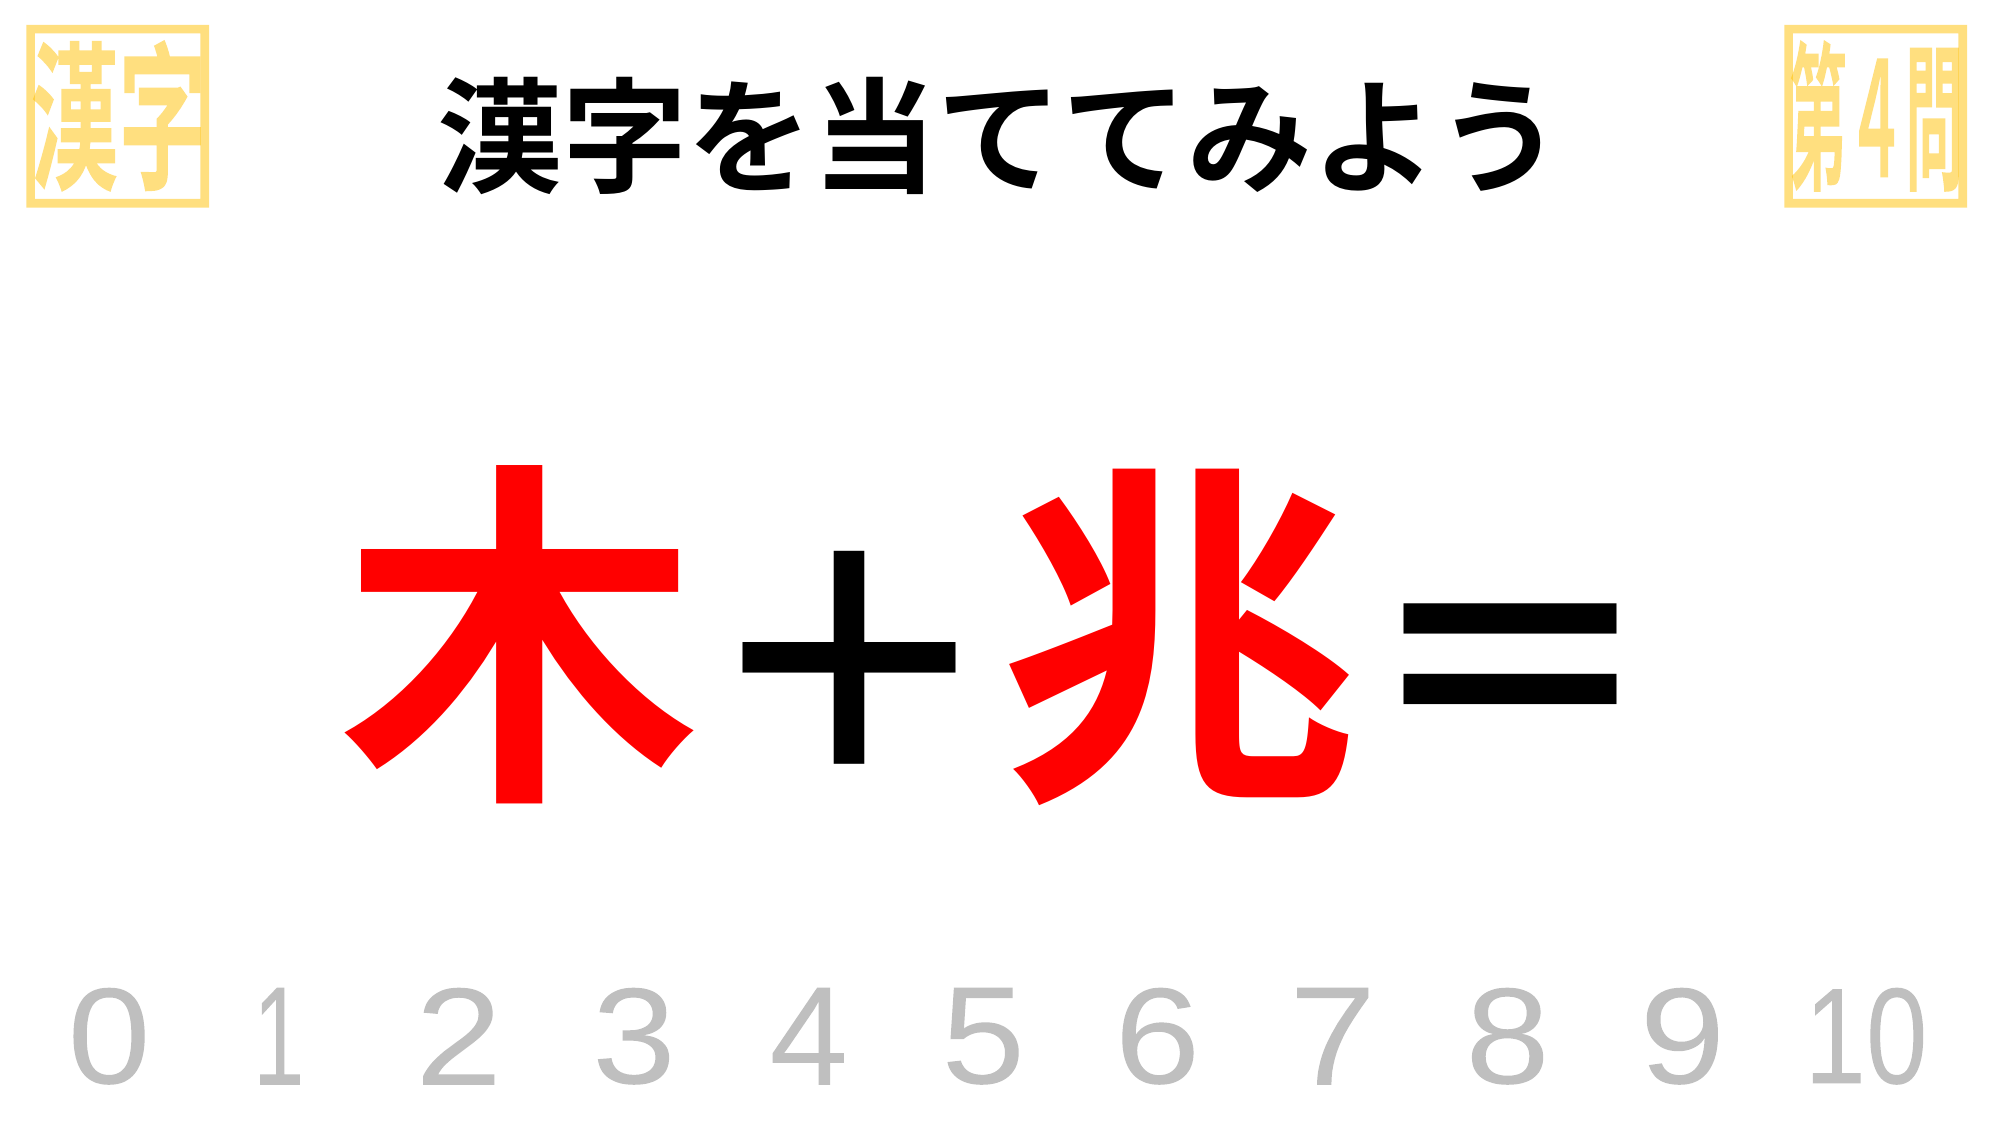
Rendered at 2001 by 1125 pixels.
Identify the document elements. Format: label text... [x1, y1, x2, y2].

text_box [1784, 24, 1968, 208]
text_box 漢字を当ててみよう [422, 50, 1578, 216]
text_box 木＋兆＝ [324, 403, 1676, 851]
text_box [26, 24, 210, 208]
